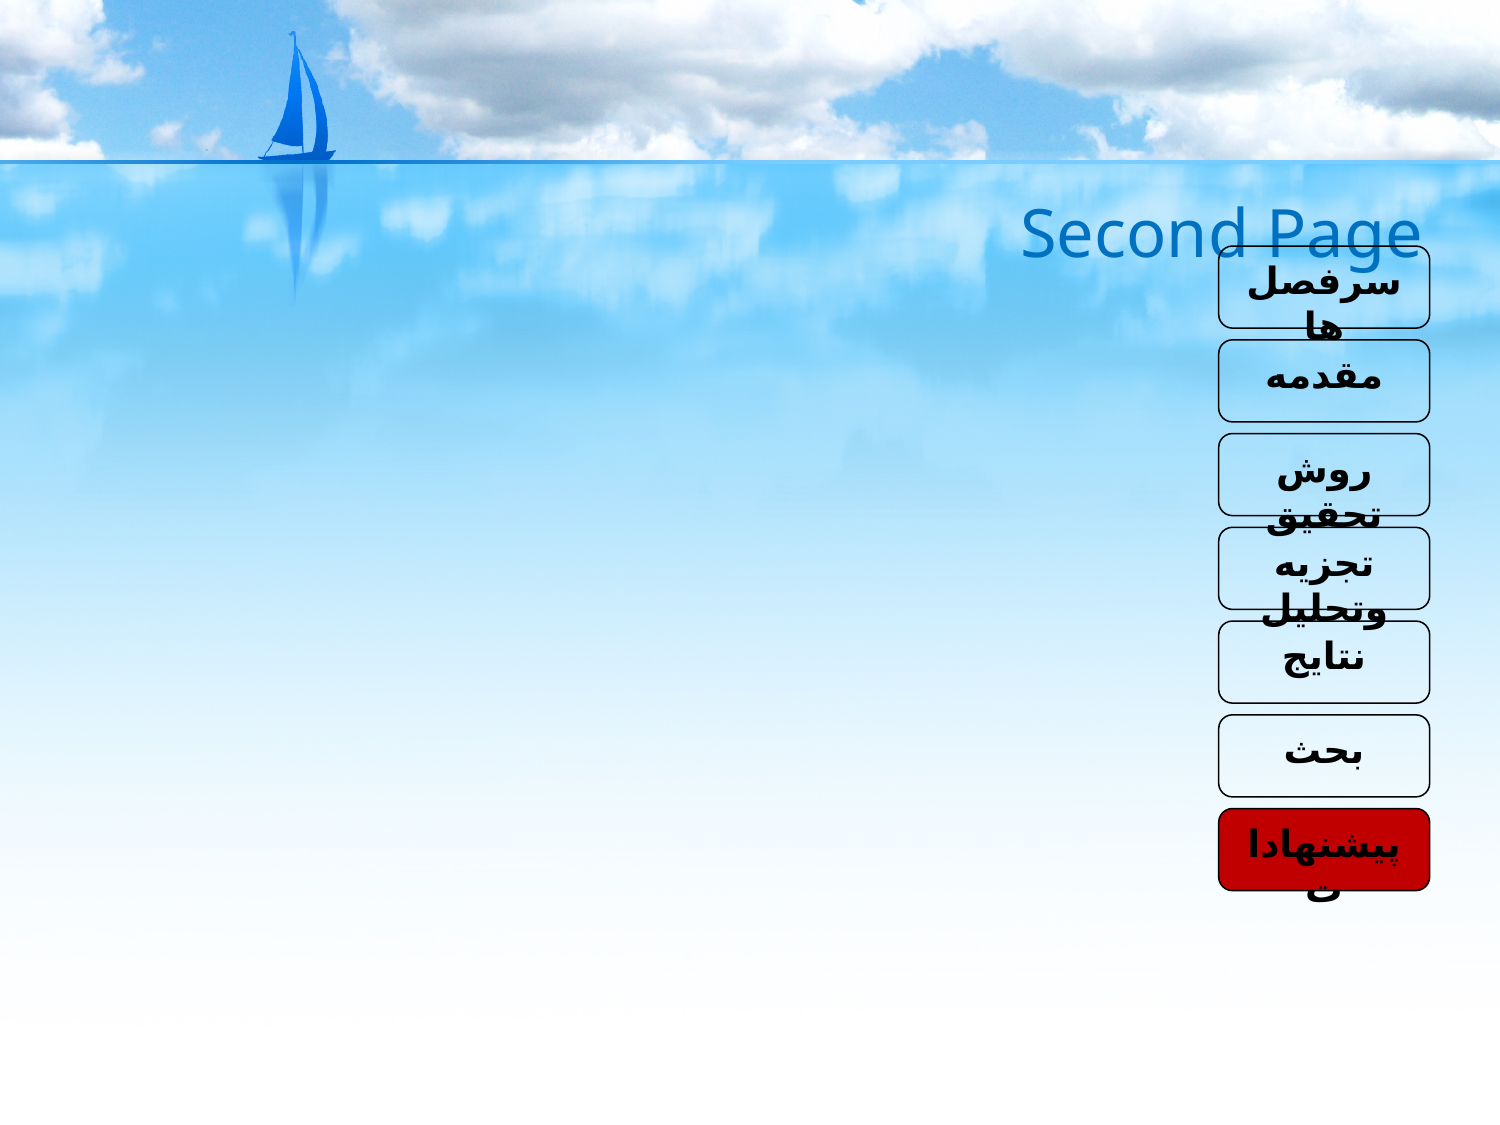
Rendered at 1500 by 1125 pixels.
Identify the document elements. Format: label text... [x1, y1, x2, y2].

text_box پیشنهادات [1218, 808, 1430, 891]
text_box بحث [1218, 714, 1430, 797]
text_box نتایج [1218, 621, 1430, 704]
text_box تجزیه وتحلیل [1218, 527, 1430, 610]
text_box روش تحقیق [1218, 433, 1430, 516]
title Second Page [679, 172, 1439, 290]
text_box سرفصل ها [1218, 246, 1430, 329]
picture [0, 0, 1500, 1125]
text_box مقدمه [1218, 339, 1430, 422]
